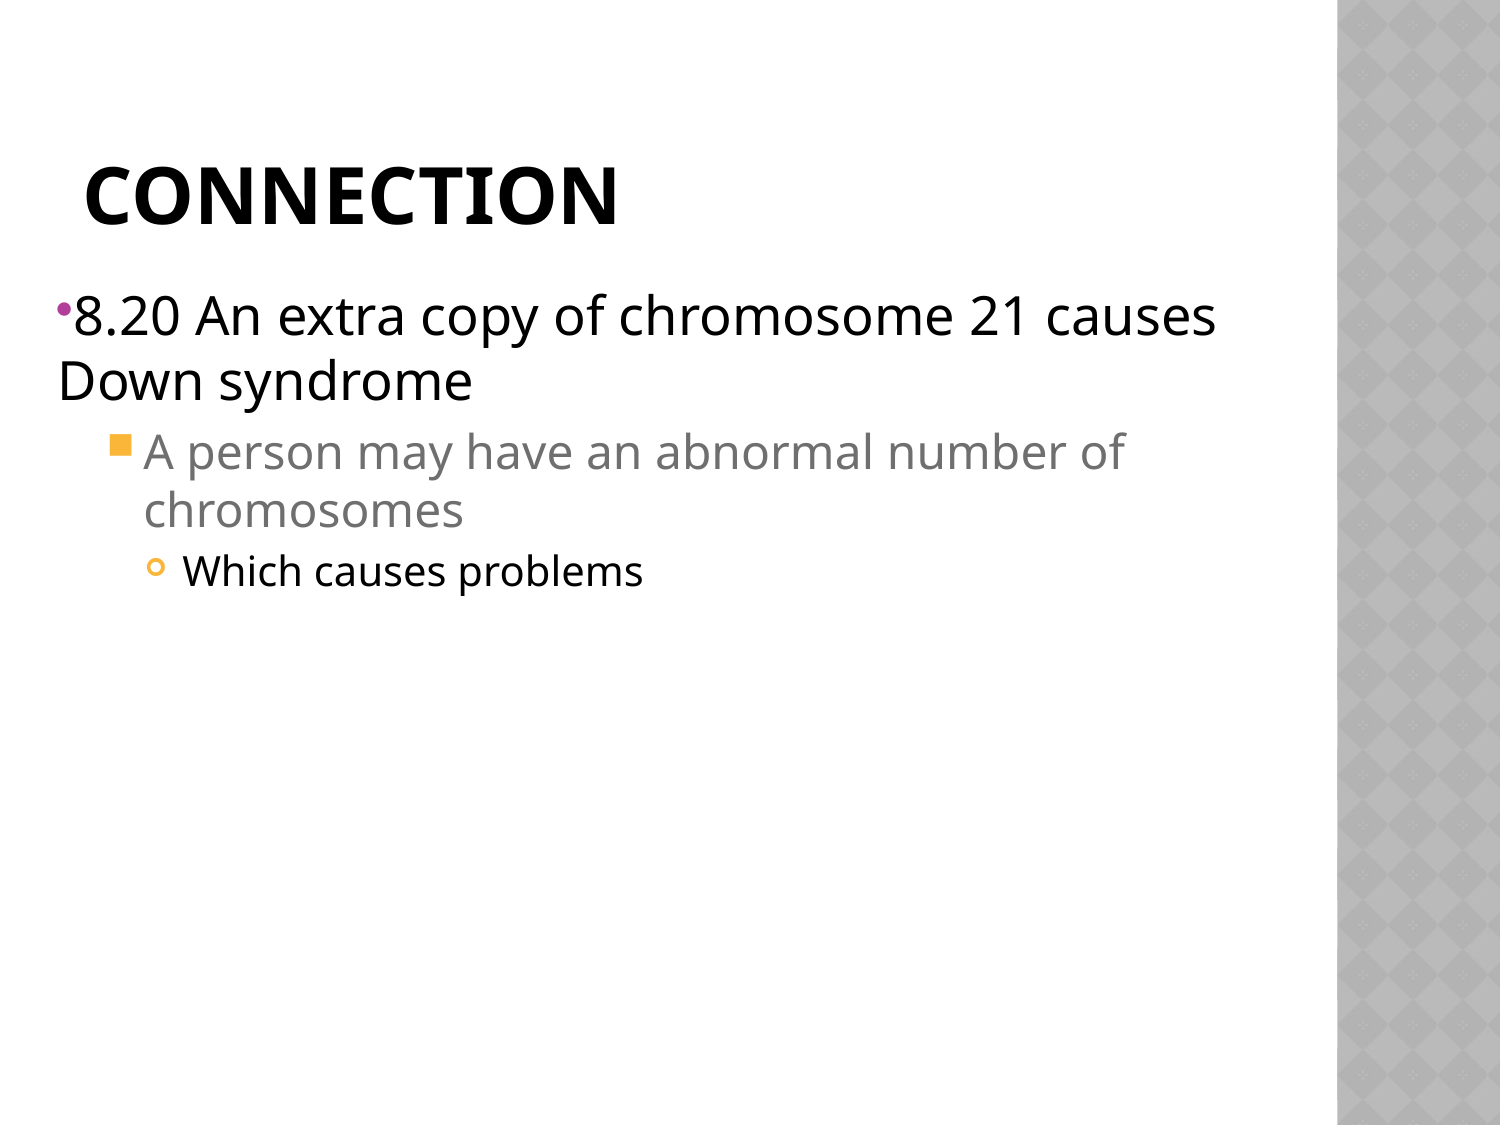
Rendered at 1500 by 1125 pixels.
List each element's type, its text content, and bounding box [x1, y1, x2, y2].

title CONNECTION [75, 52, 1263, 240]
list 8.20 An extra copy of chromosome 21 causes Down syndrome A person may have an abnormal number of chromosomes Which causes problems [42, 274, 1342, 756]
